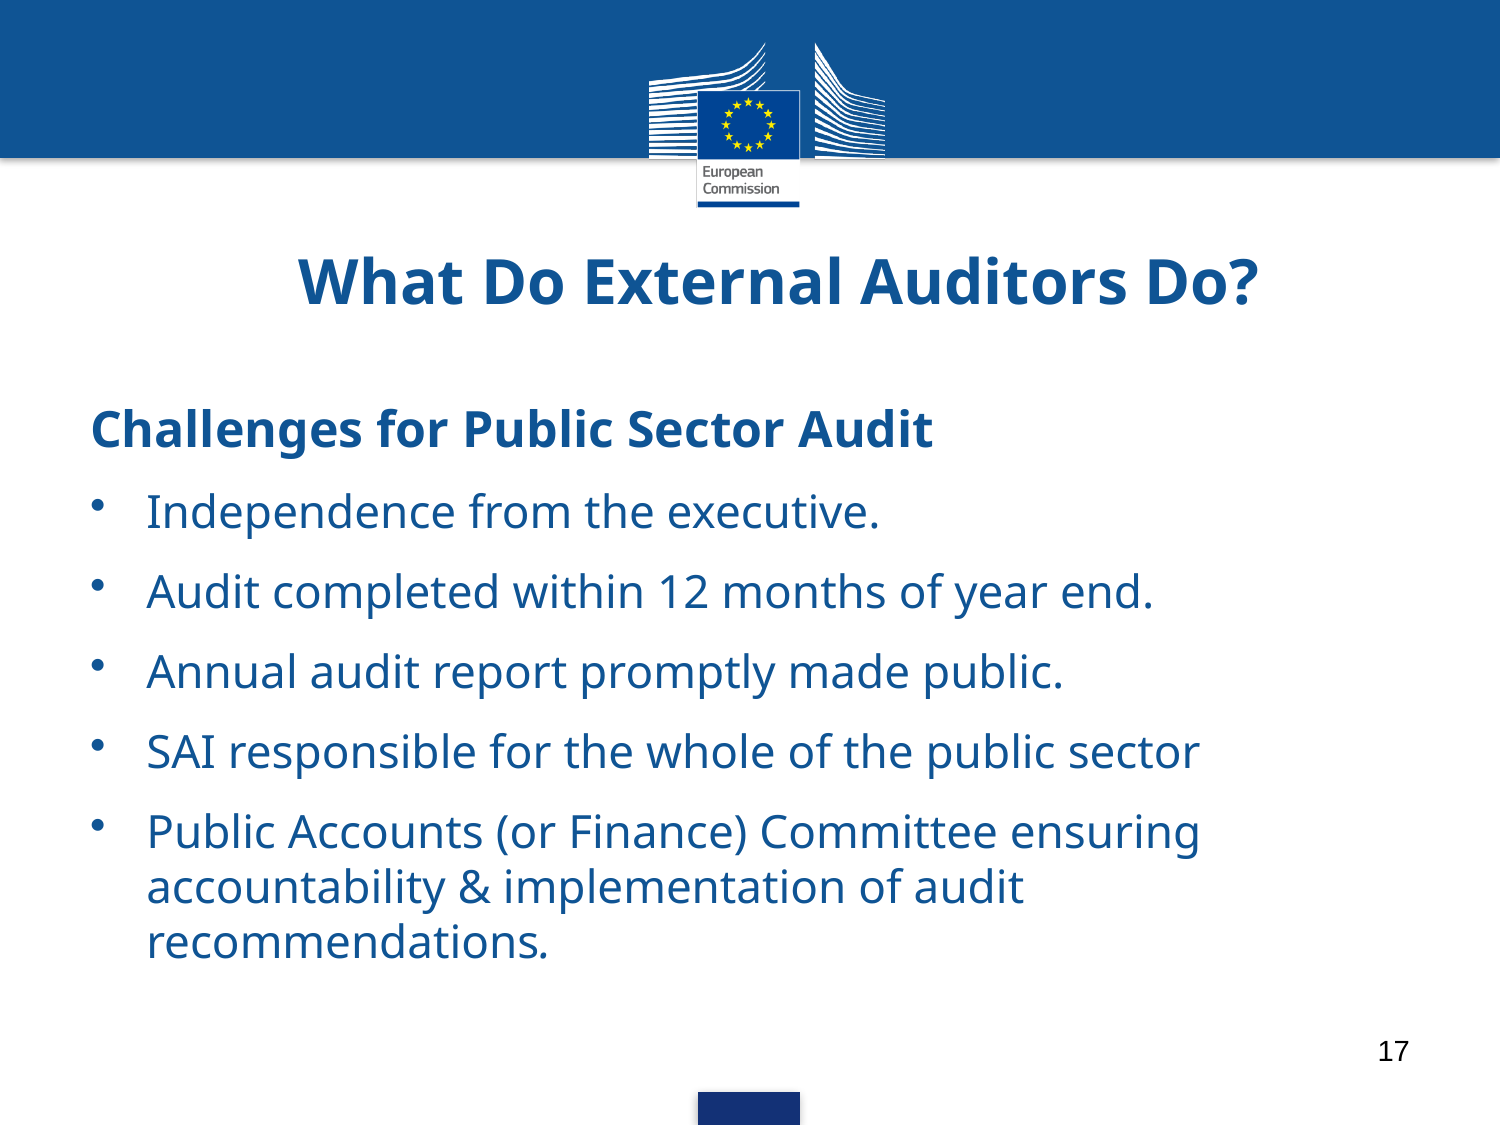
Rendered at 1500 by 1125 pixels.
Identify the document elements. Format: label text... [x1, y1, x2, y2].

picture [649, 42, 885, 185]
list Challenges for Public Sector Audit Independence from the executive. Audit completed within 12 months of year end. Annual audit report promptly made public. SAI responsible for the whole of the public sector Public Accounts (or Finance) Committee ensuring accountability & implementation of audit recommendations. [74, 389, 1426, 1048]
title What Do External Auditors Do? [0, 185, 1500, 374]
slide_number 17 [1074, 1024, 1426, 1103]
